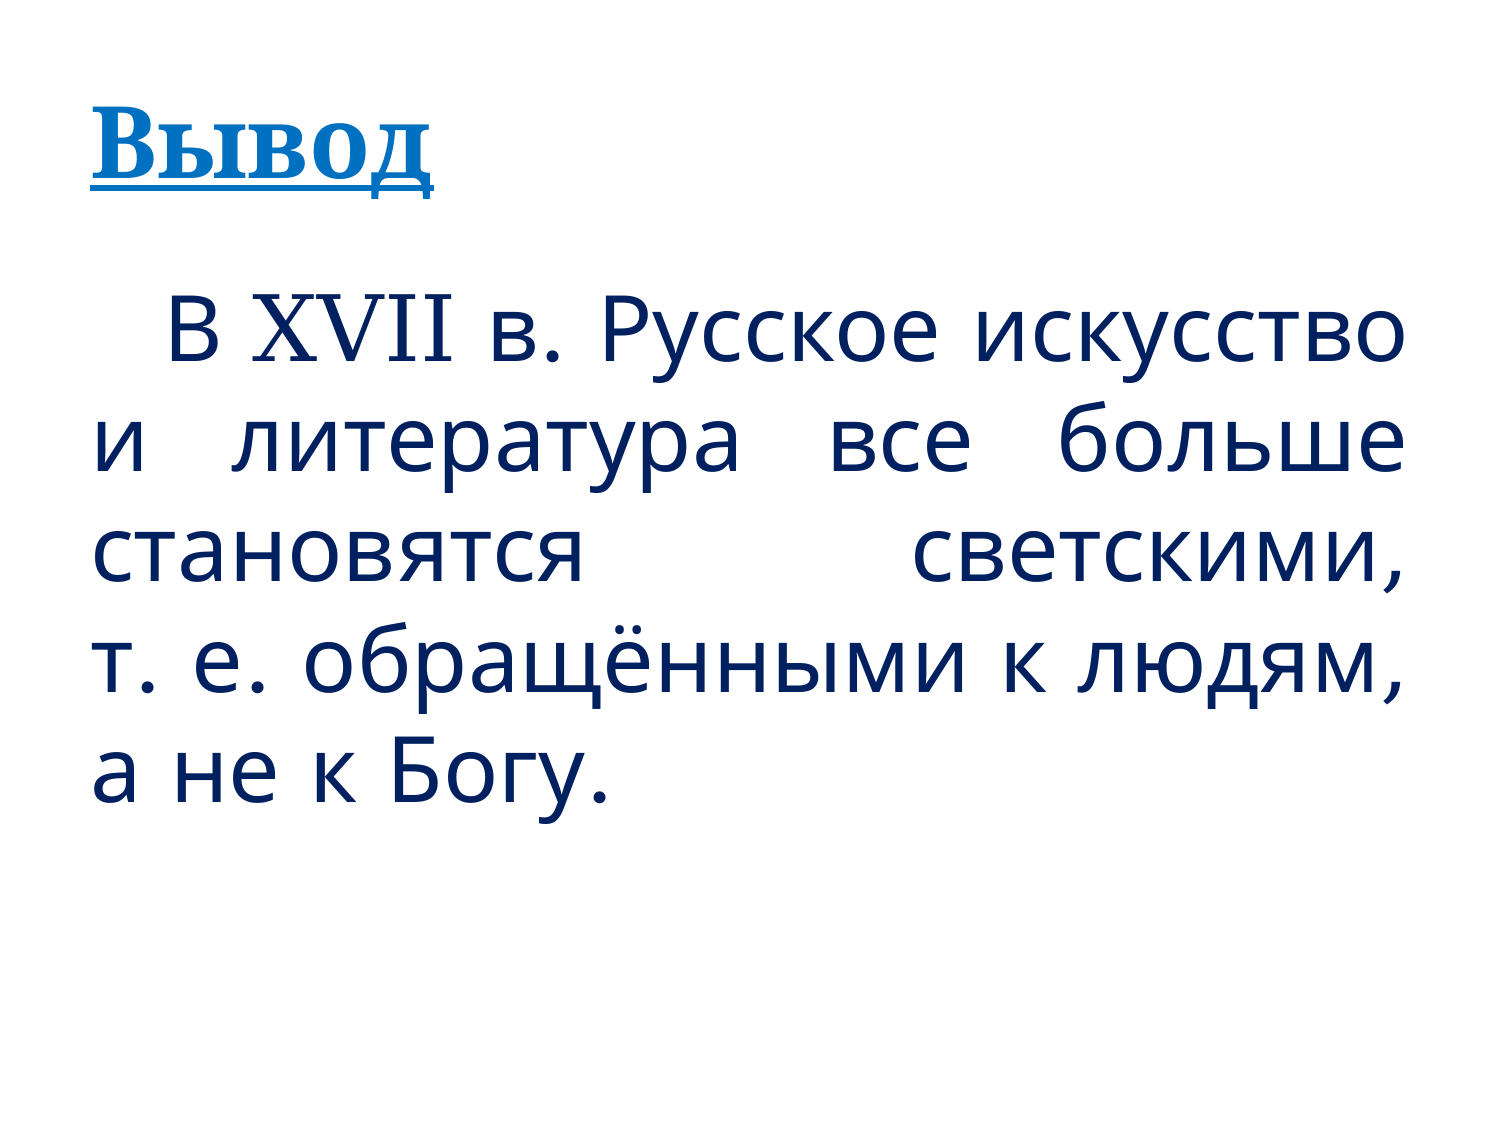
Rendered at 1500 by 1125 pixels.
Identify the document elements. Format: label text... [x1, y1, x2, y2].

title Вывод [75, 45, 1425, 233]
list В XVII в. Русское искусство и литература все больше становятся светскими, т. е. обращёнными к людям, а не к Богу. [75, 262, 1425, 1005]
